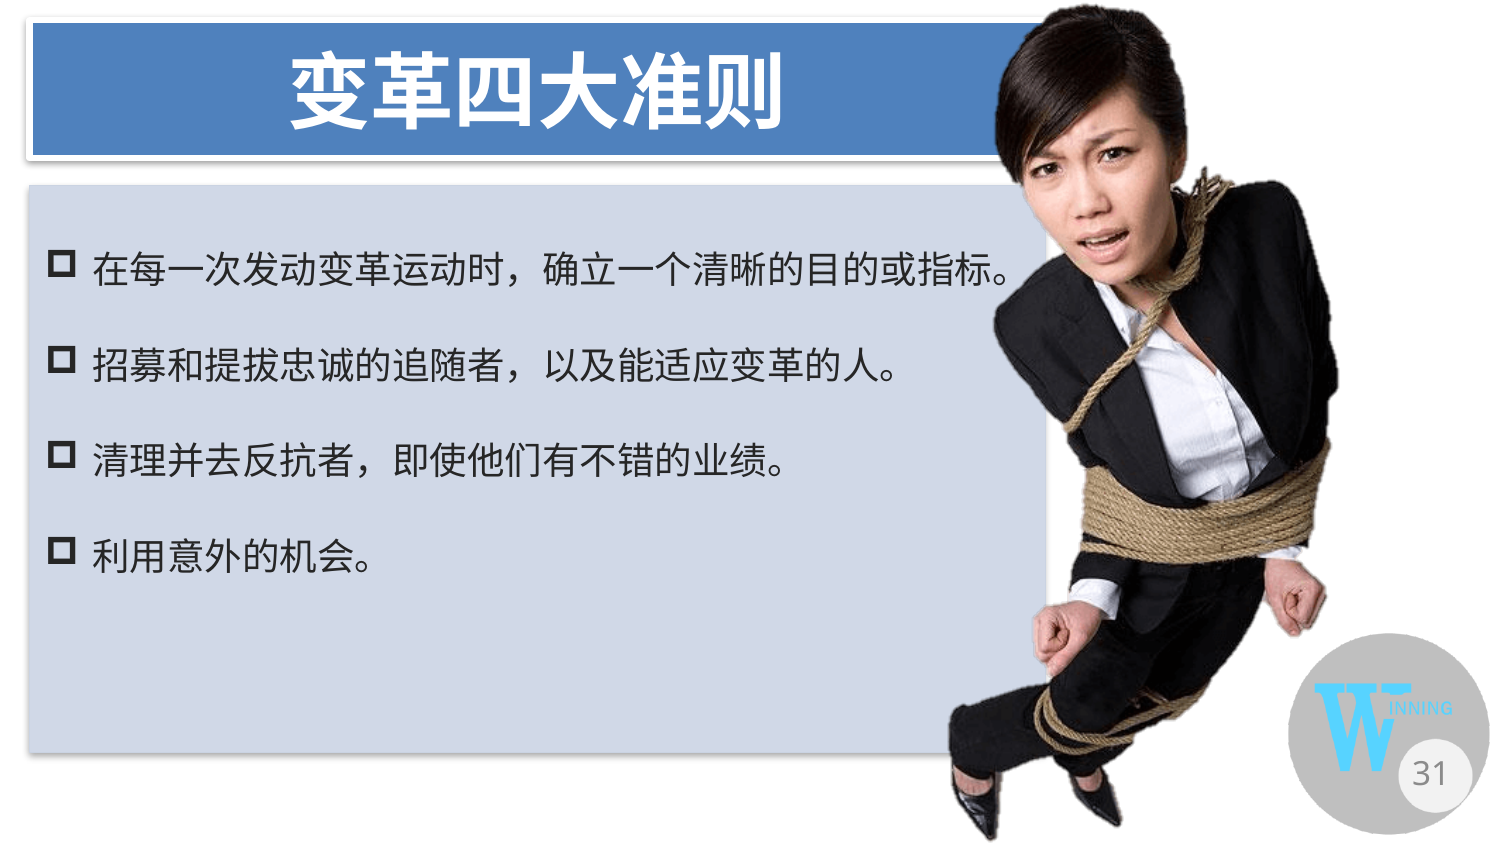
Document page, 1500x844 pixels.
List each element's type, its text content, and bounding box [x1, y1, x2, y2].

slide_number 31 [1399, 752, 1475, 798]
text_box 在每一次发动变革运动时，确立一个清晰的目的或指标。 招募和提拔忠诚的追随者，以及能适应变革的人。 清理并去反抗者，即使他们有不错的业绩。 利用意外的机会。 [29, 185, 827, 753]
text_box 变革四大准则 [26, 17, 827, 161]
picture [832, 0, 1498, 844]
